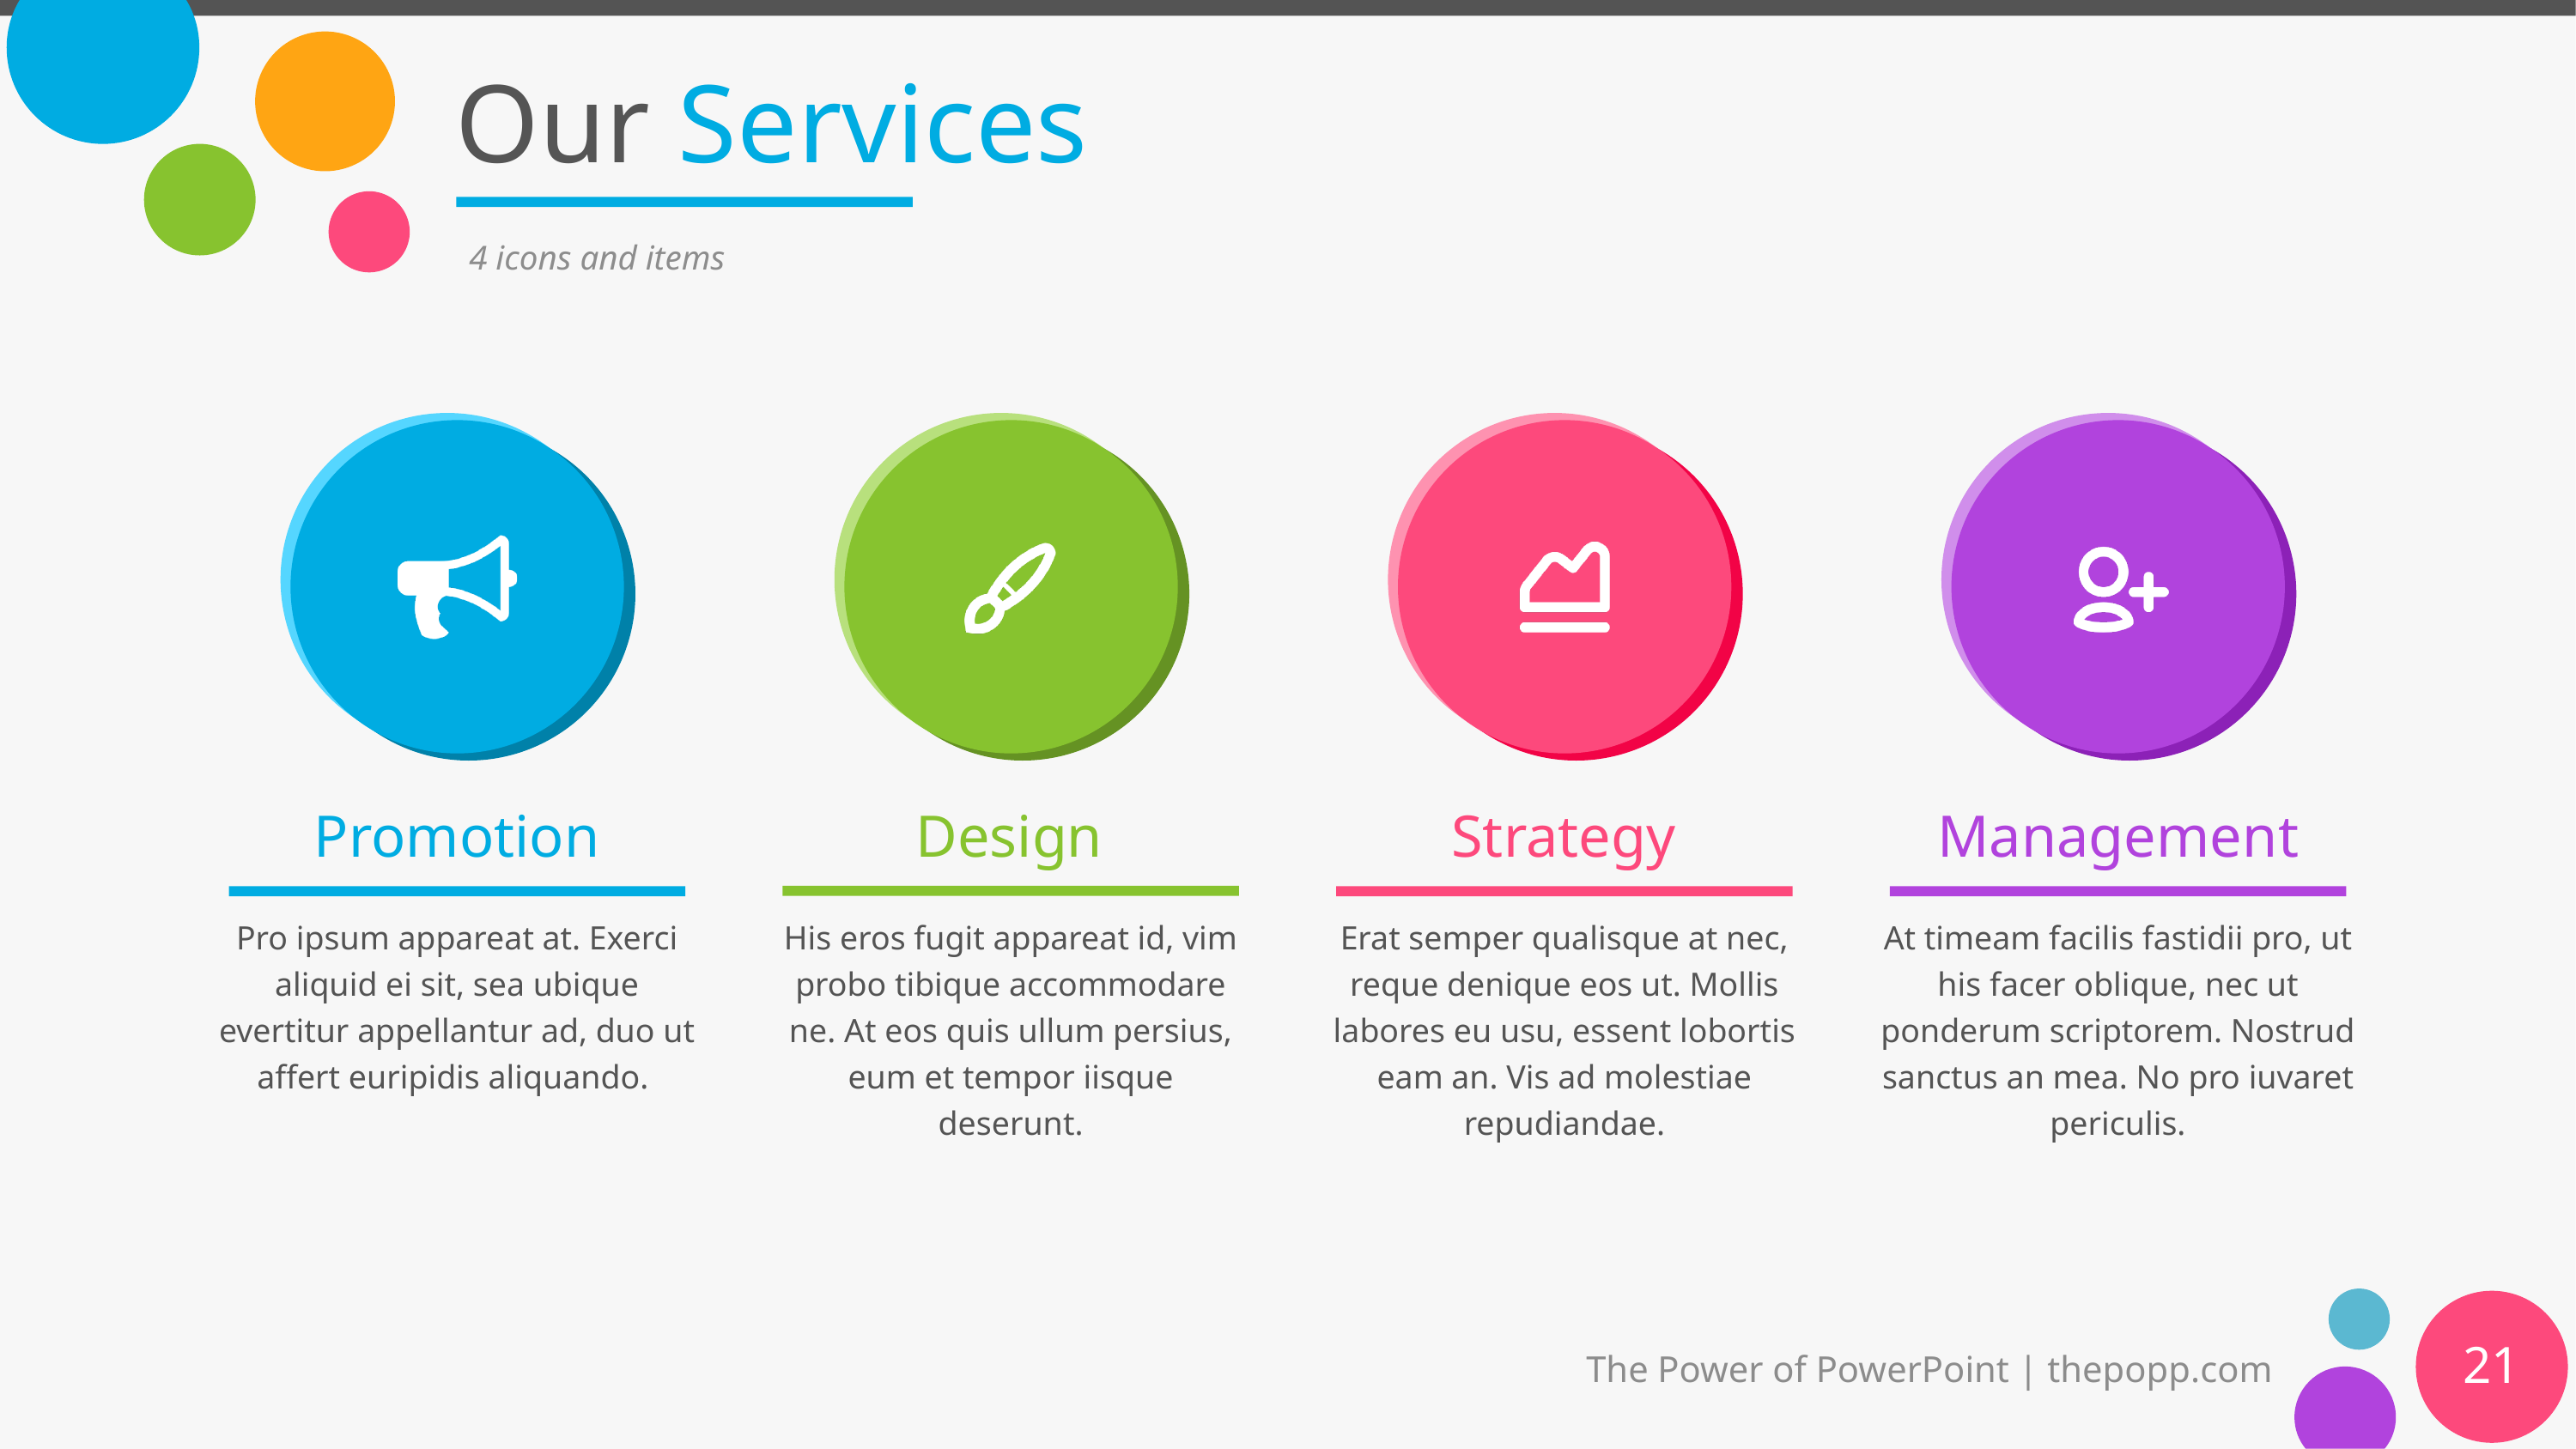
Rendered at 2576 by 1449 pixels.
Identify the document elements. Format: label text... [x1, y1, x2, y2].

slide_number 21 [2415, 1328, 2568, 1406]
list His eros fugit appareat id, vim probo tibique accommodare ne. At eos quis ullum persius, eum et tempor iisque deserunt. [749, 898, 1273, 1200]
list 4 icons and items [446, 217, 2465, 288]
picture [2057, 526, 2178, 647]
title Our Services [433, 34, 2454, 204]
list At timeam facilis fastidii pro, ut his facer oblique, nec ut ponderum scriptorem. Nostrud sanctus an mea. No pro iuvaret periculis. [1856, 898, 2380, 1201]
list Design [747, 774, 1272, 876]
footer The Power of PowerPoint | thepopp.com [1479, 1332, 2296, 1410]
list Strategy [1302, 774, 1826, 876]
picture [951, 526, 1072, 647]
list Promotion [197, 774, 717, 876]
picture [398, 536, 517, 639]
list Erat semper qualisque at nec, reque denique eos ut. Mollis labores eu usu, essent lobortis eam an. Vis ad molestiae repudiandae. [1303, 898, 1826, 1201]
picture [1504, 526, 1625, 647]
list Management [1856, 774, 2380, 876]
list Pro ipsum appareat at. Exerci aliquid ei sit, sea ubique evertitur appellantur ad, duo ut affert euripidis aliquando. [195, 898, 720, 1201]
